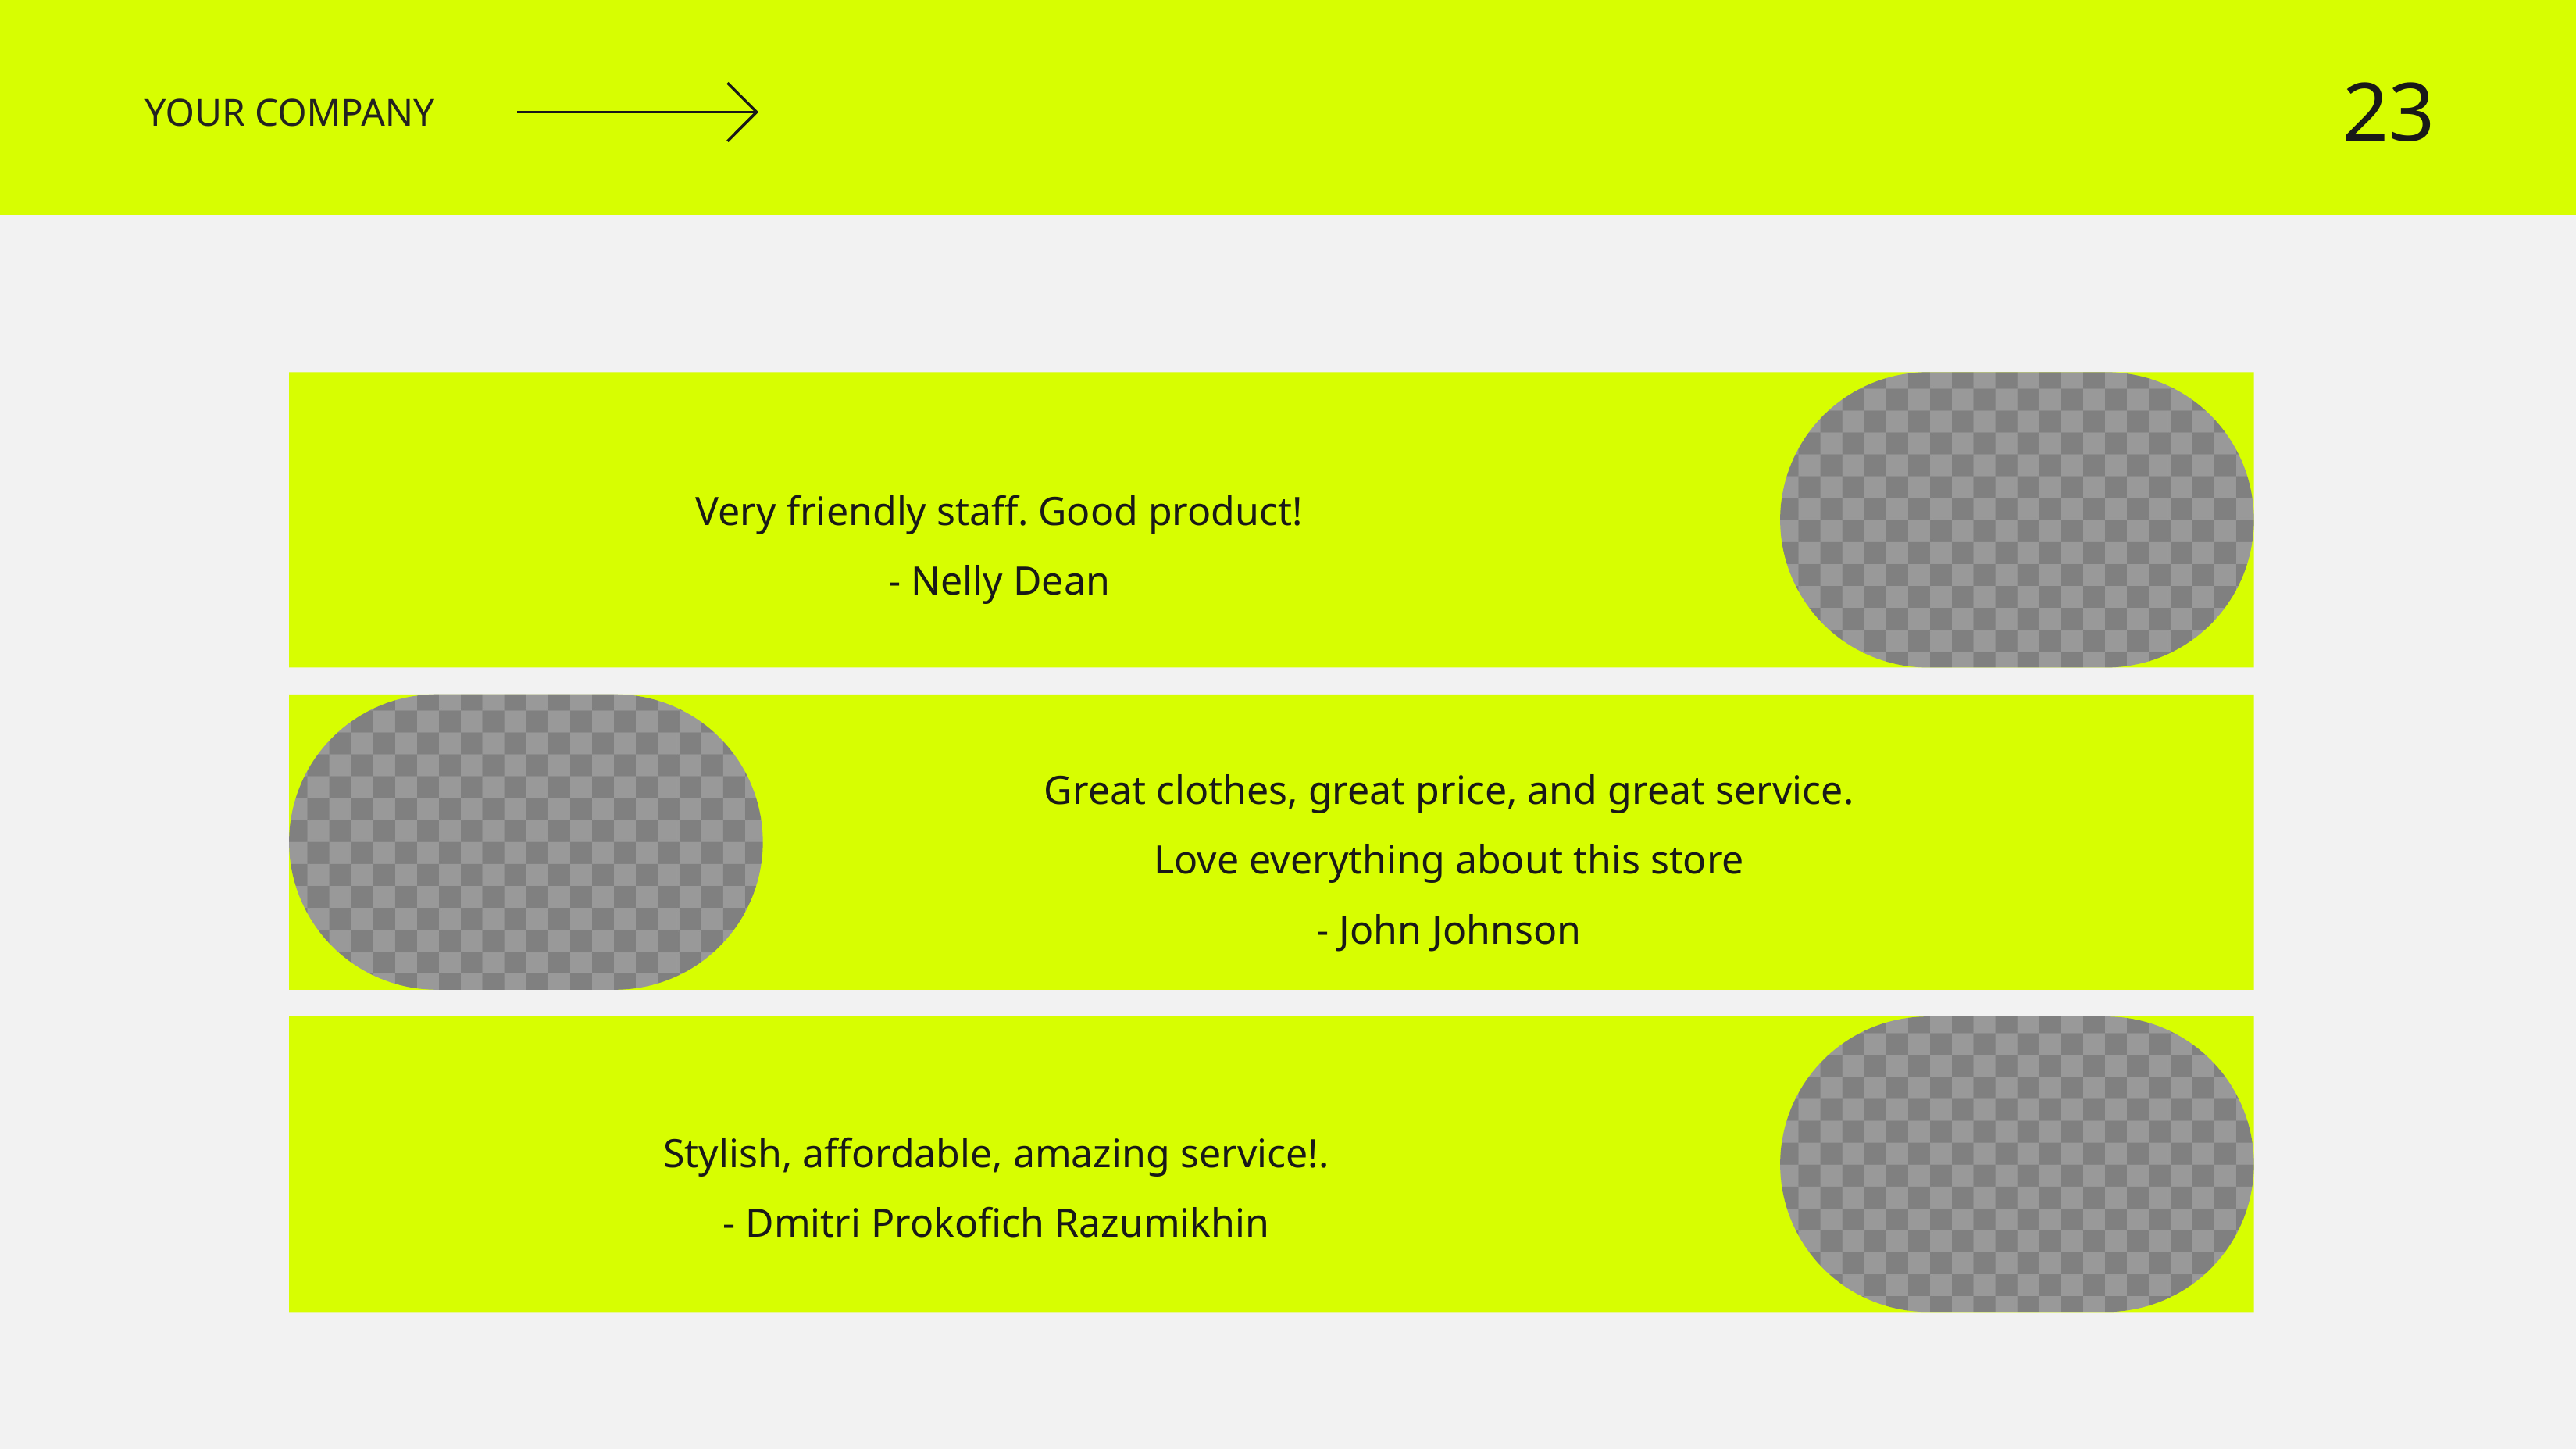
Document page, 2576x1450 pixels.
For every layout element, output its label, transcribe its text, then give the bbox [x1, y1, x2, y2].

text_box Great clothes, great price, and great service. Love everything about this store - John Johnson [1034, 741, 1865, 952]
picture [1779, 1016, 2254, 1312]
text_box [763, 694, 2254, 990]
text_box [0, 0, 2576, 215]
text_box Very friendly staff. Good product! - Nelly Dean [669, 461, 1331, 603]
text_box YOUR COMPANY [144, 87, 448, 134]
text_box [727, 83, 757, 112]
text_box [727, 112, 757, 141]
text_box 23 [2337, 59, 2441, 157]
text_box [289, 1016, 1778, 1312]
text_box Stylish, affordable, amazing service!. - Dmitri Prokofich Razumikhin [581, 1104, 1412, 1245]
picture [1779, 372, 2254, 668]
text_box [289, 372, 1778, 668]
picture [288, 694, 763, 991]
